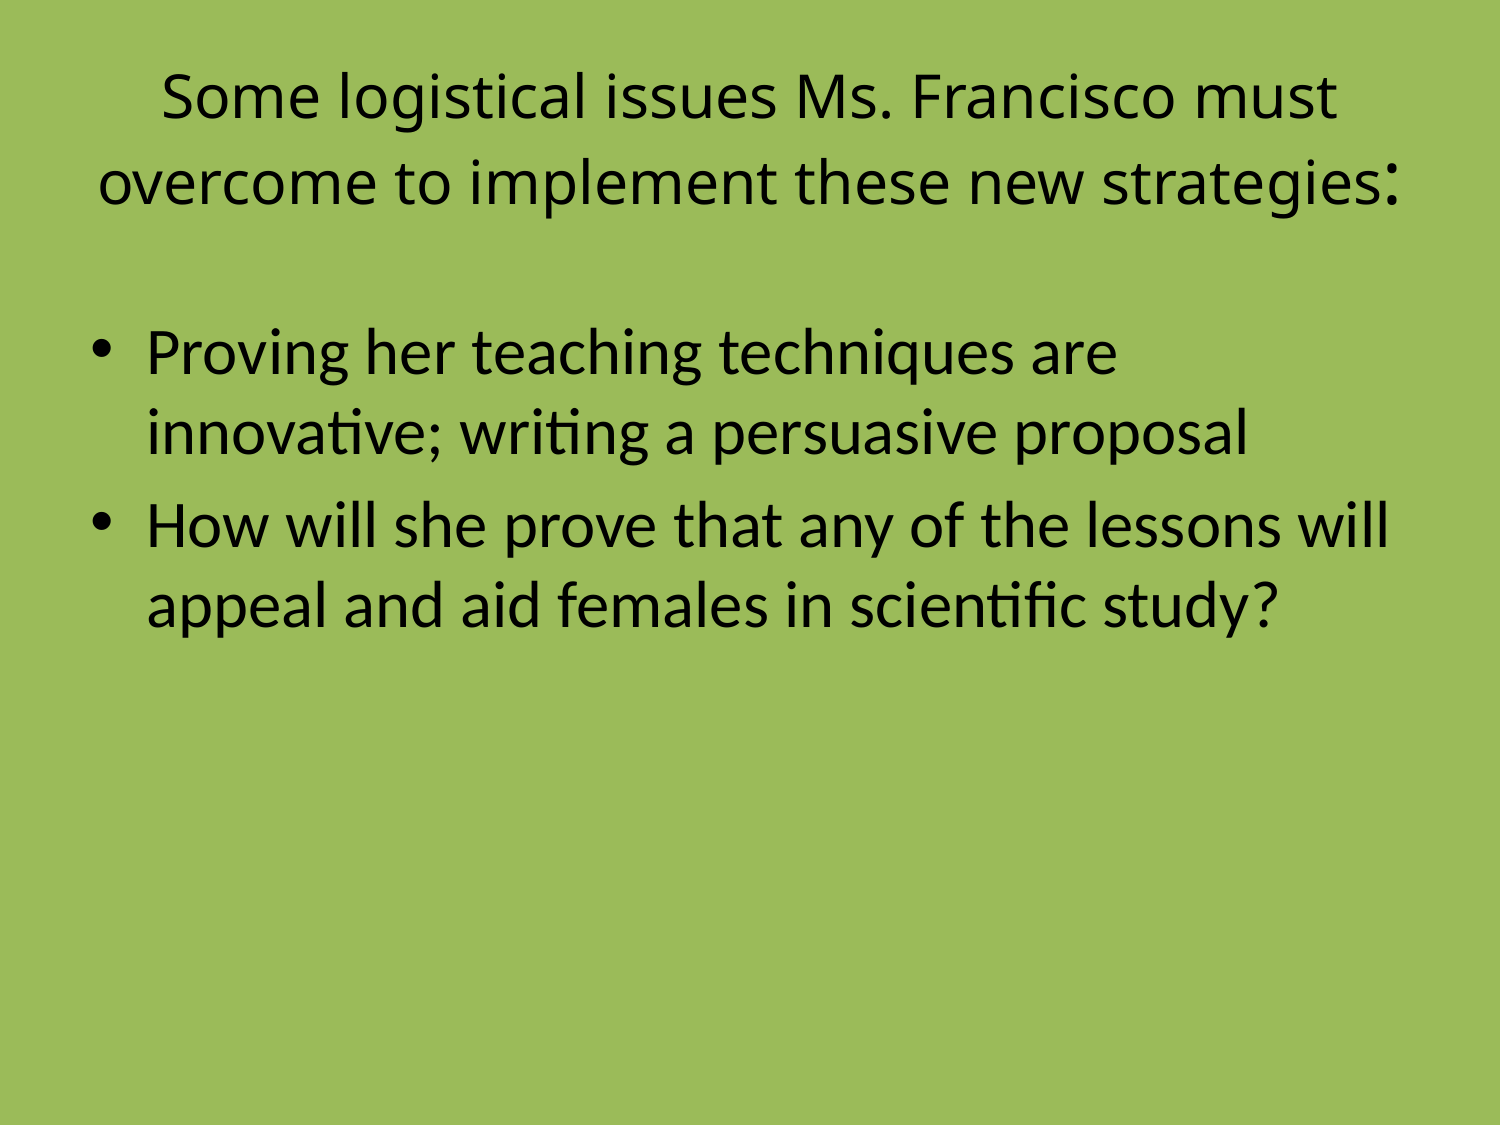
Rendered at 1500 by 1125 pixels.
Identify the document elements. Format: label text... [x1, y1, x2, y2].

list Proving her teaching techniques are innovative; writing a persuasive proposal How will she prove that any of the lessons will appeal and aid females in scientific study? [75, 299, 1425, 1005]
title Some logistical issues Ms. Francisco must overcome to implement these new strategies: [75, 45, 1425, 233]
